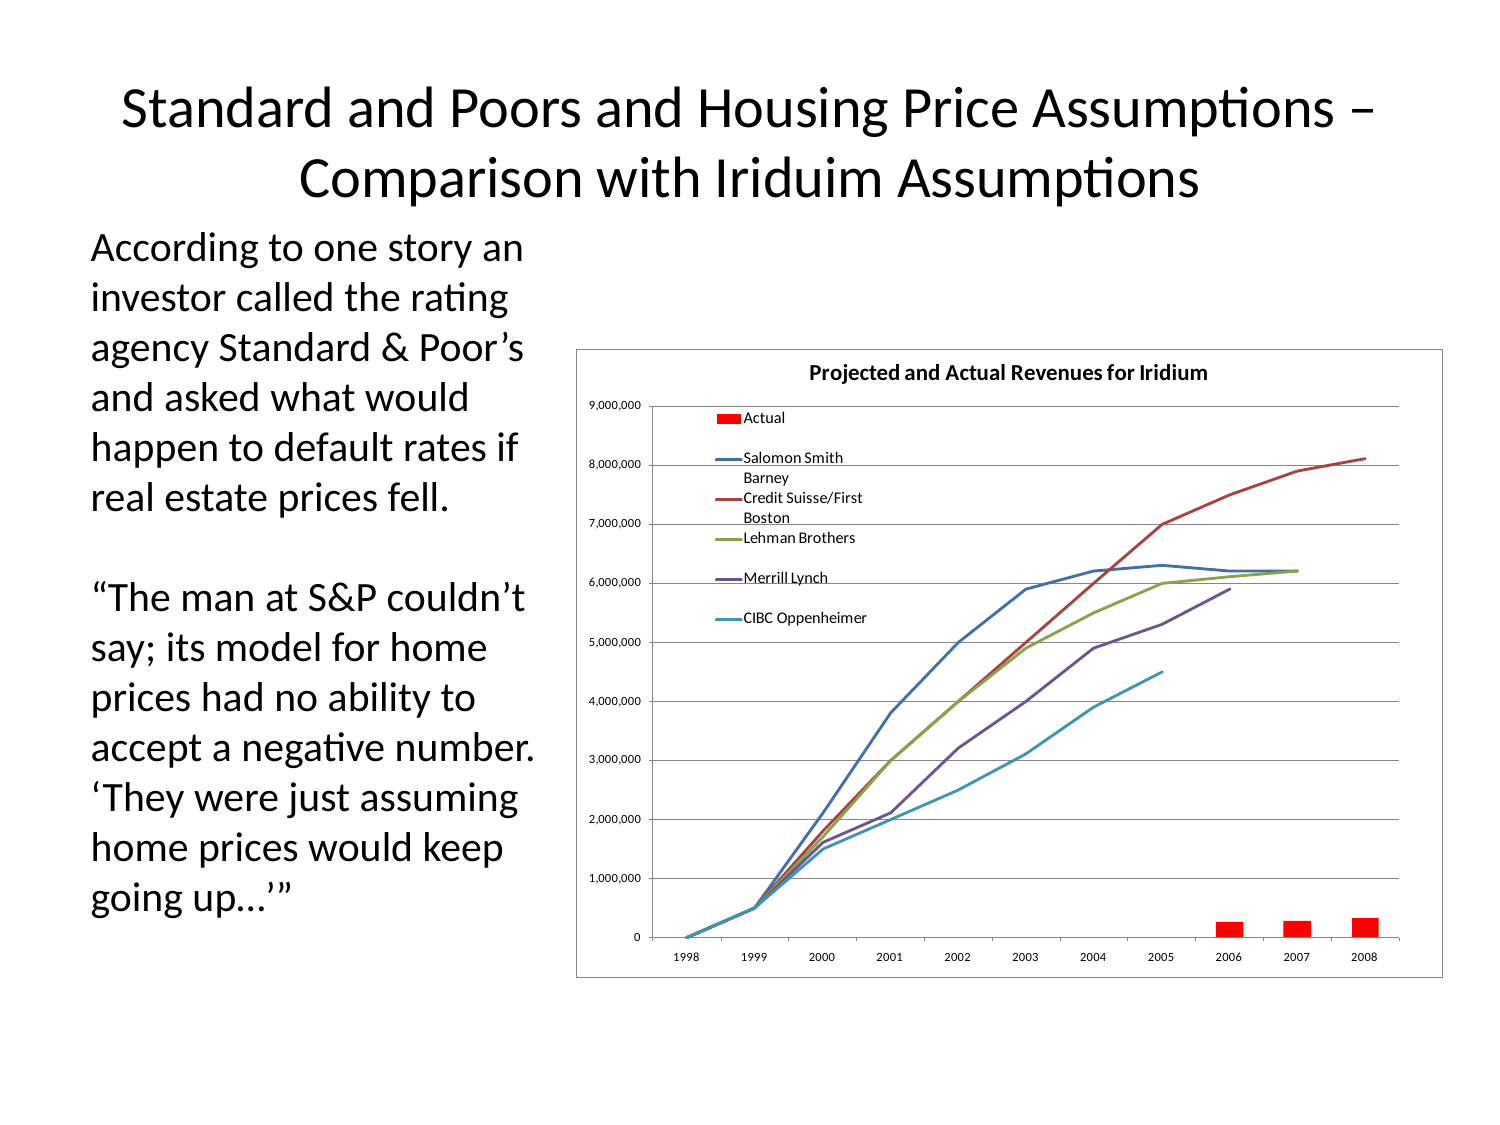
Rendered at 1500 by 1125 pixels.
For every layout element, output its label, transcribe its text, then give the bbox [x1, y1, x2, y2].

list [574, 347, 1444, 979]
list According to one story an investor called the rating agency Standard & Poor’s and asked what would happen to default rates if real estate prices fell. “The man at S&P couldn’t say; its model for home prices had no ability to accept a negative number. ‘They were just assuming home prices would keep going up…’” [37, 212, 600, 1050]
title Standard and Poors and Housing Price Assumptions – Comparison with Iriduim Assumptions [75, 45, 1425, 233]
